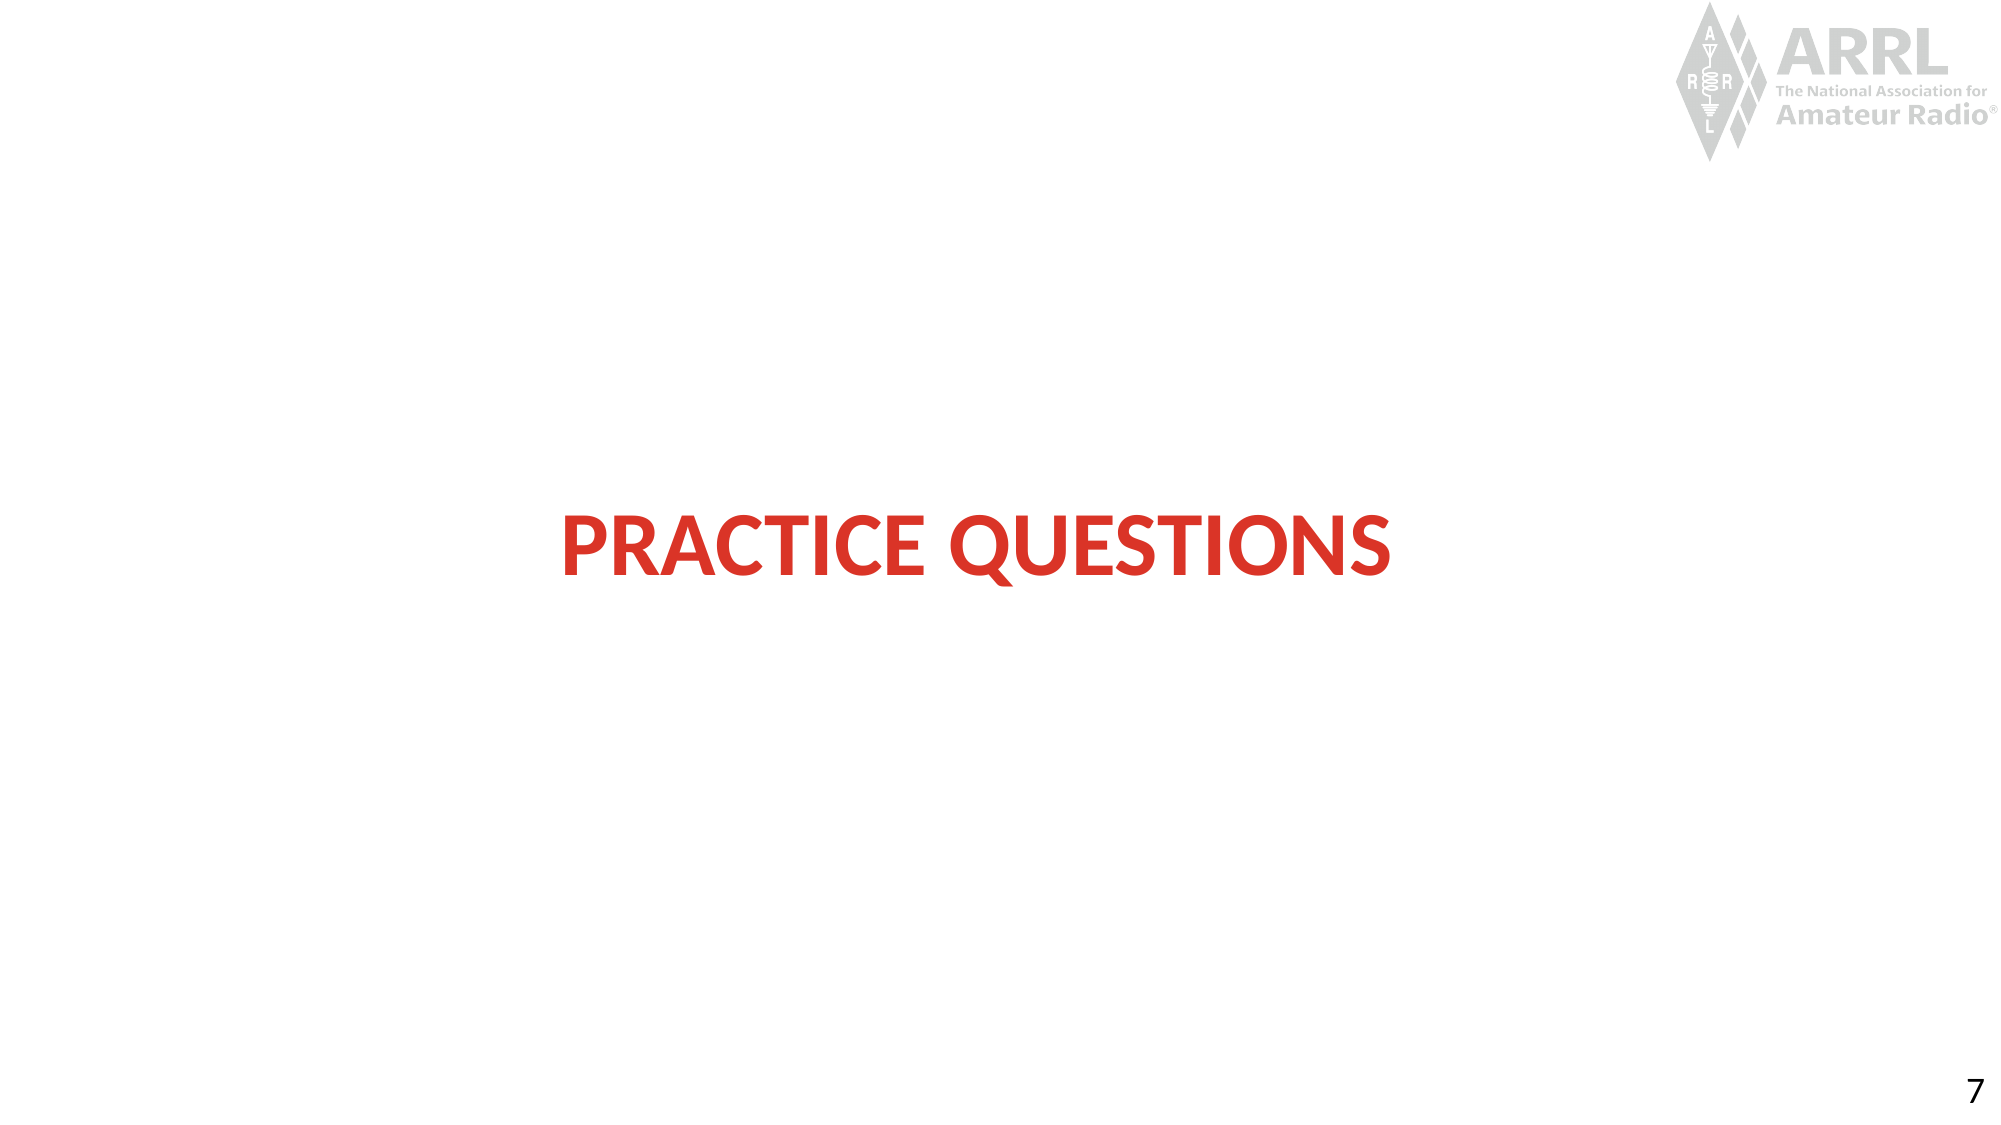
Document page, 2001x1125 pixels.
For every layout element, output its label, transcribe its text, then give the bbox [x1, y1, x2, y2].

picture [1674, 0, 2000, 164]
title PRACTICE QUESTIONS [114, 437, 1840, 655]
